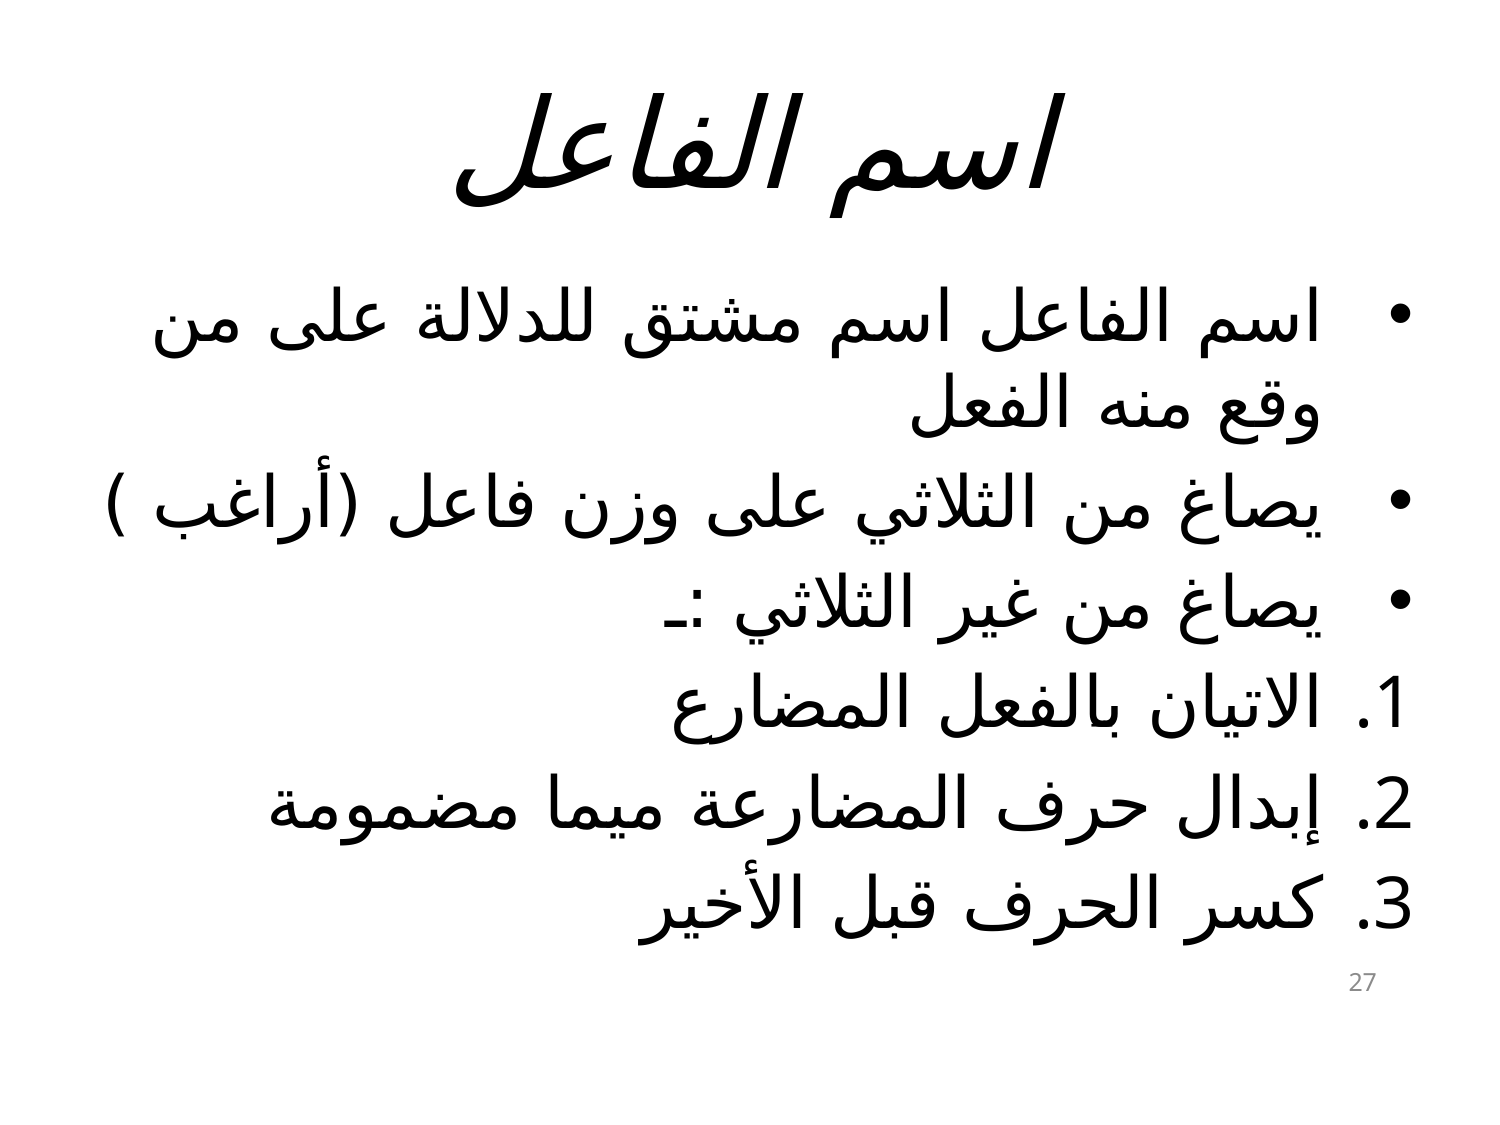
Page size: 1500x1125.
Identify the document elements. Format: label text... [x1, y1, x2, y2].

text_box [1052, 697, 1317, 757]
slide_number 27 [1333, 940, 1434, 1027]
list اسم الفاعل اسم مشتق للدلالة على من وقع منه الفعل يصاغ من الثلاثي على وزن فاعل (أراغب ) يصاغ من غير الثلاثي :ـ الاتيان بالفعل المضارع إبدال حرف المضارعة ميما مضمومة كسر الحرف قبل الأخير [75, 262, 1425, 1005]
title اسم الفاعل [75, 45, 1425, 233]
